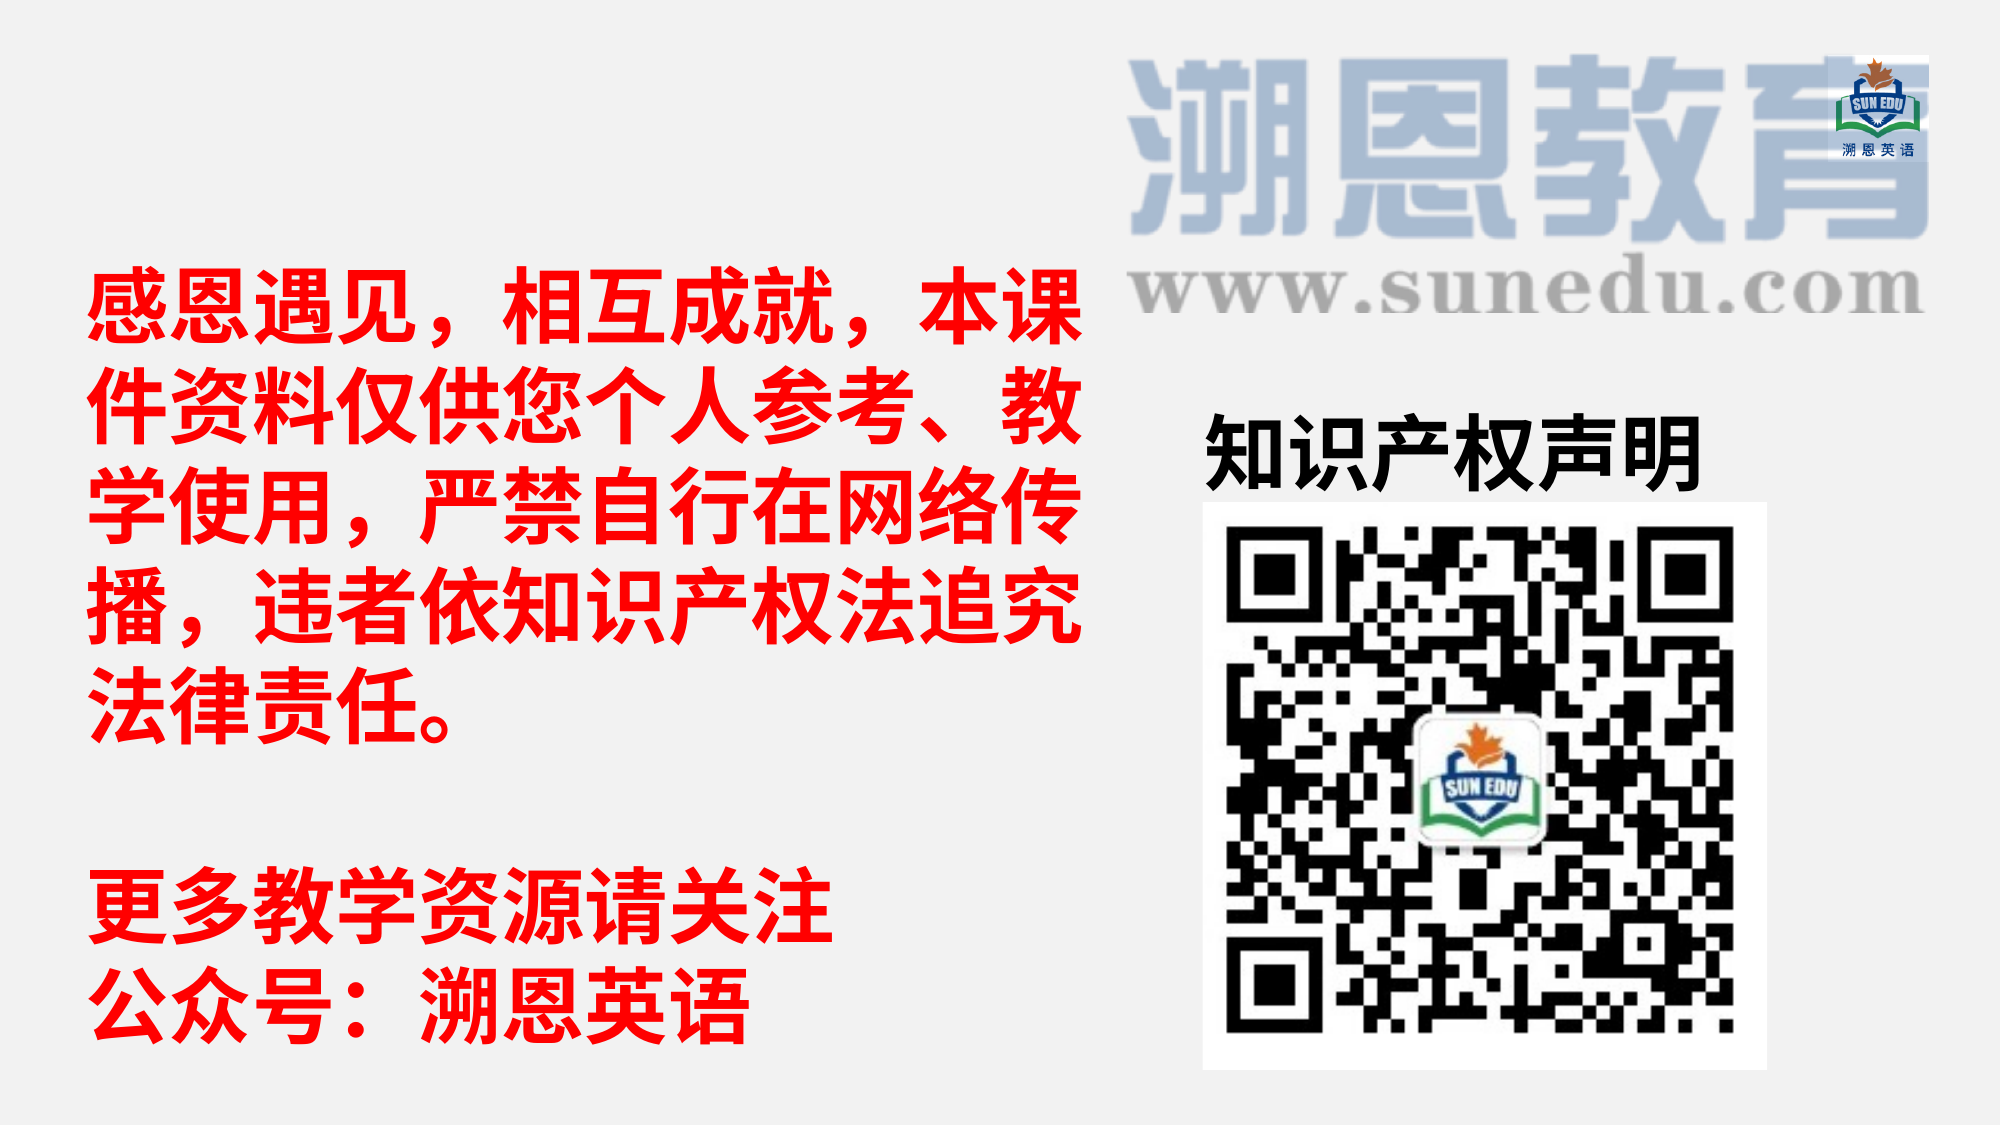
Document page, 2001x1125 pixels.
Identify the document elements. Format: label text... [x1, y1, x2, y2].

picture [1124, 52, 1930, 314]
picture [1202, 502, 1768, 1070]
text_box 感恩遇见，相互成就，本课件资料仅供您个人参考、教学使用，严禁自行在网络传播，违者依知识产权法追究法律责任。 更多教学资源请关注 公众号：溯恩英语 [70, 246, 1144, 1062]
text_box 知识产权声明 [1189, 393, 1781, 509]
